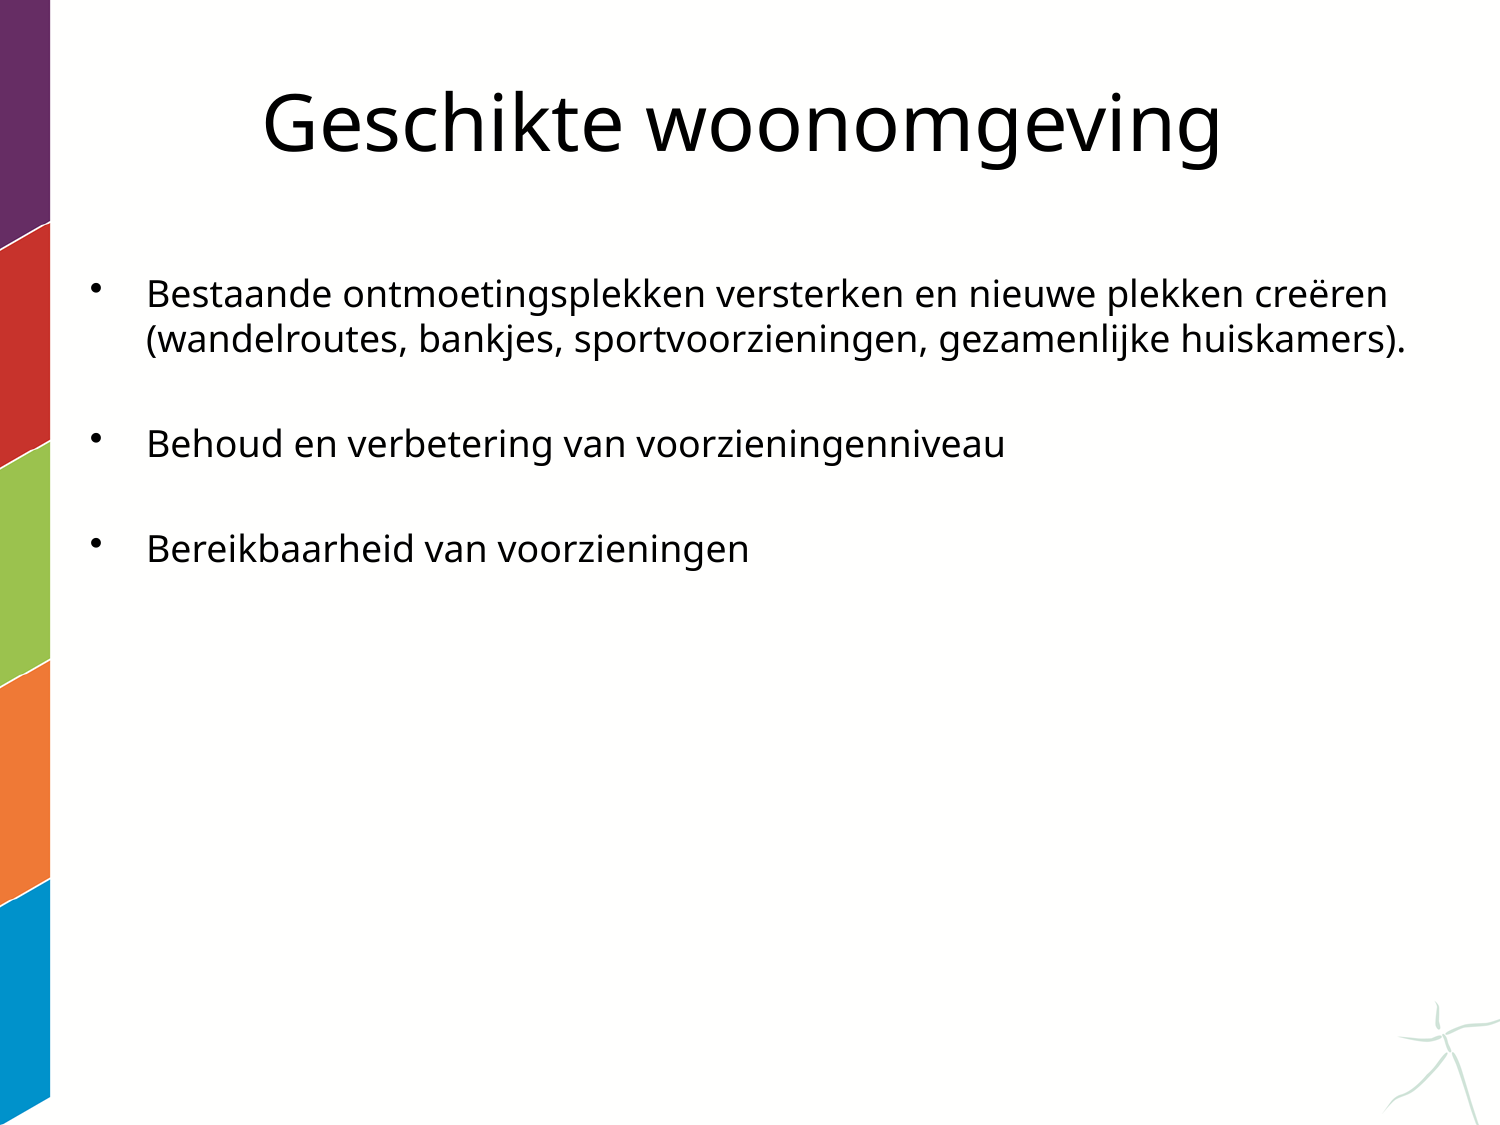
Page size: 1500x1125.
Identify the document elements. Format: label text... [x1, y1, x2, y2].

list Bestaande ontmoetingsplekken versterken en nieuwe plekken creëren (wandelroutes, bankjes, sportvoorzieningen, gezamenlijke huiskamers). Behoud en verbetering van voorzieningenniveau Bereikbaarheid van voorzieningen [75, 262, 1425, 1005]
picture [0, 0, 1500, 1125]
title Geschikte woonomgeving [75, 72, 1412, 262]
